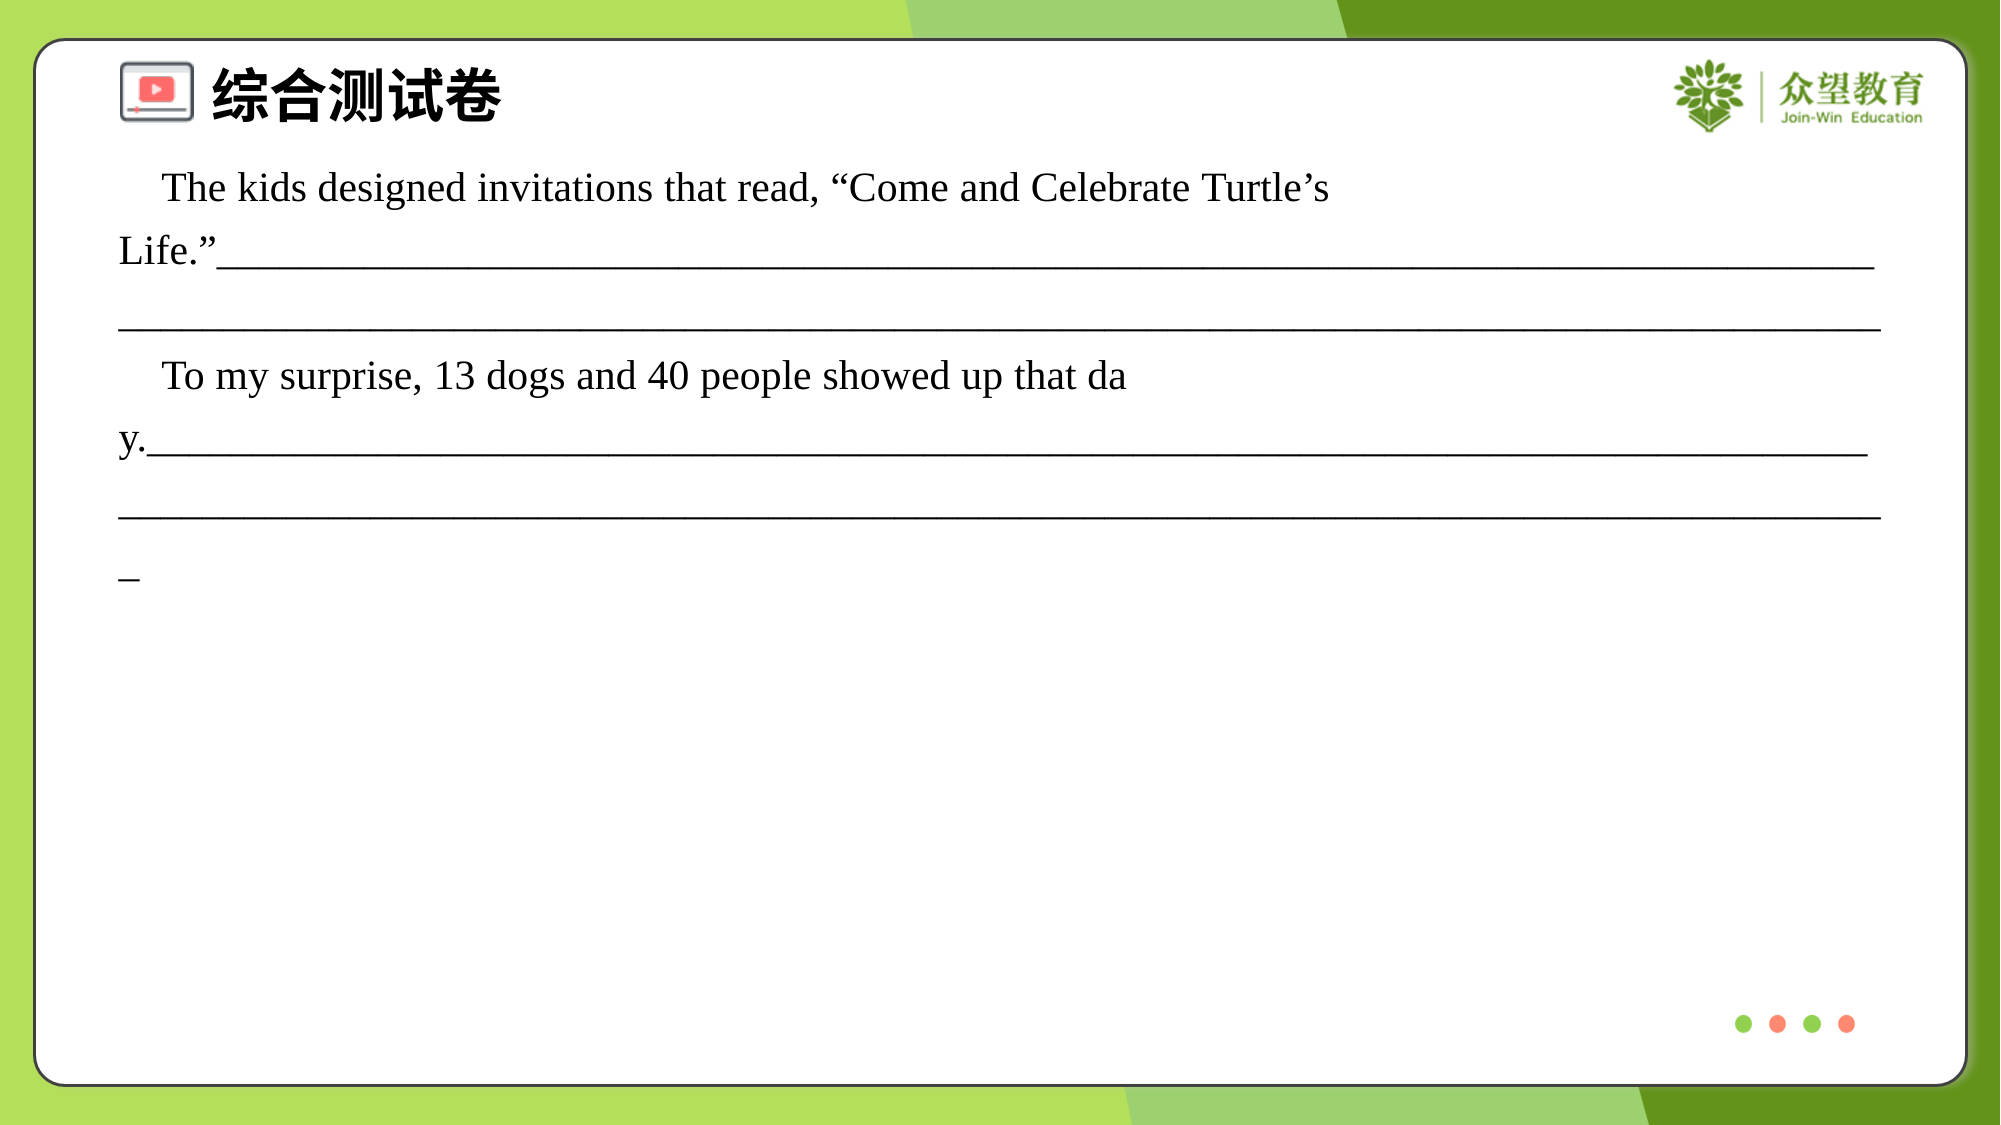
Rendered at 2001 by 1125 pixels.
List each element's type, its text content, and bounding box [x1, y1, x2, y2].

picture [0, 0, 2000, 1125]
text_box The kids designed invitations that read, “Come and Celebrate Turtle’s Life.”___________________________________________________________________________________________________________________________________________________________________ To my surprise, 13 dogs and 40 people showed up that da y._______________________________________________________________________________________________________________________________________________________________________9 [118, 147, 1883, 517]
